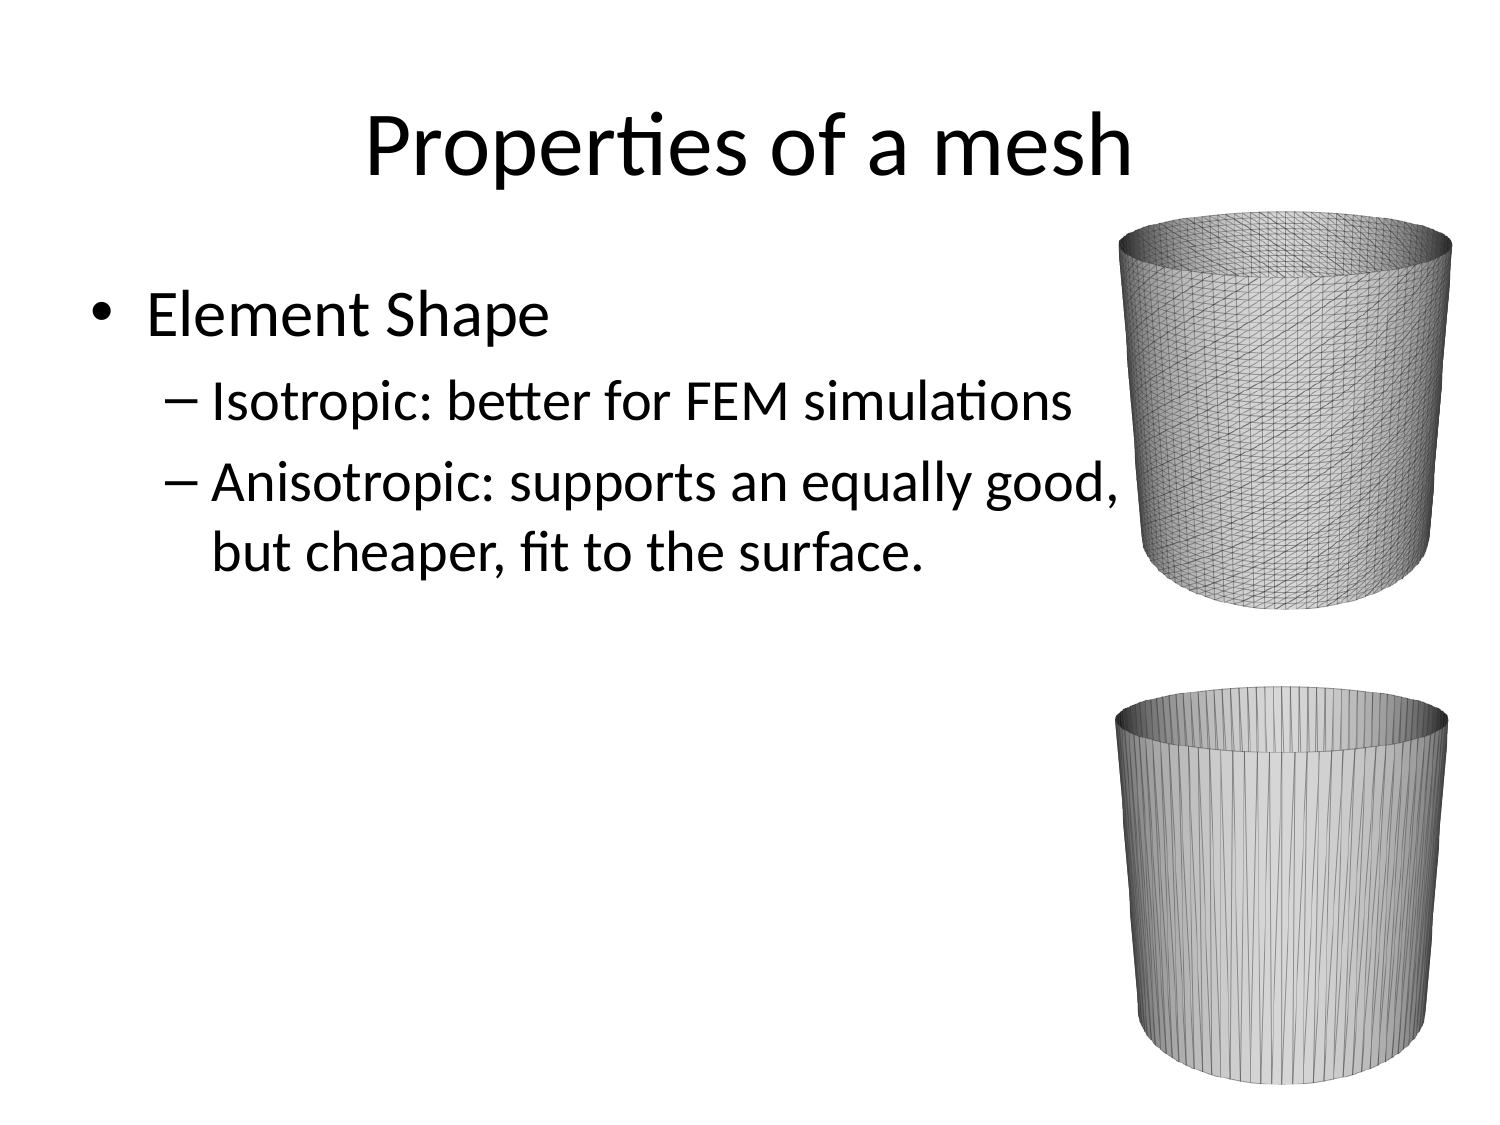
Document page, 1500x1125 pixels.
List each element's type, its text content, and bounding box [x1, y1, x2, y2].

picture [1065, 187, 1500, 626]
title Properties of a mesh [75, 45, 1425, 233]
picture [1062, 662, 1500, 1101]
list Element Shape Isotropic: better for FEM simulations Anisotropic: supports an equally good, but cheaper, fit to the surface. [75, 262, 1425, 1005]
